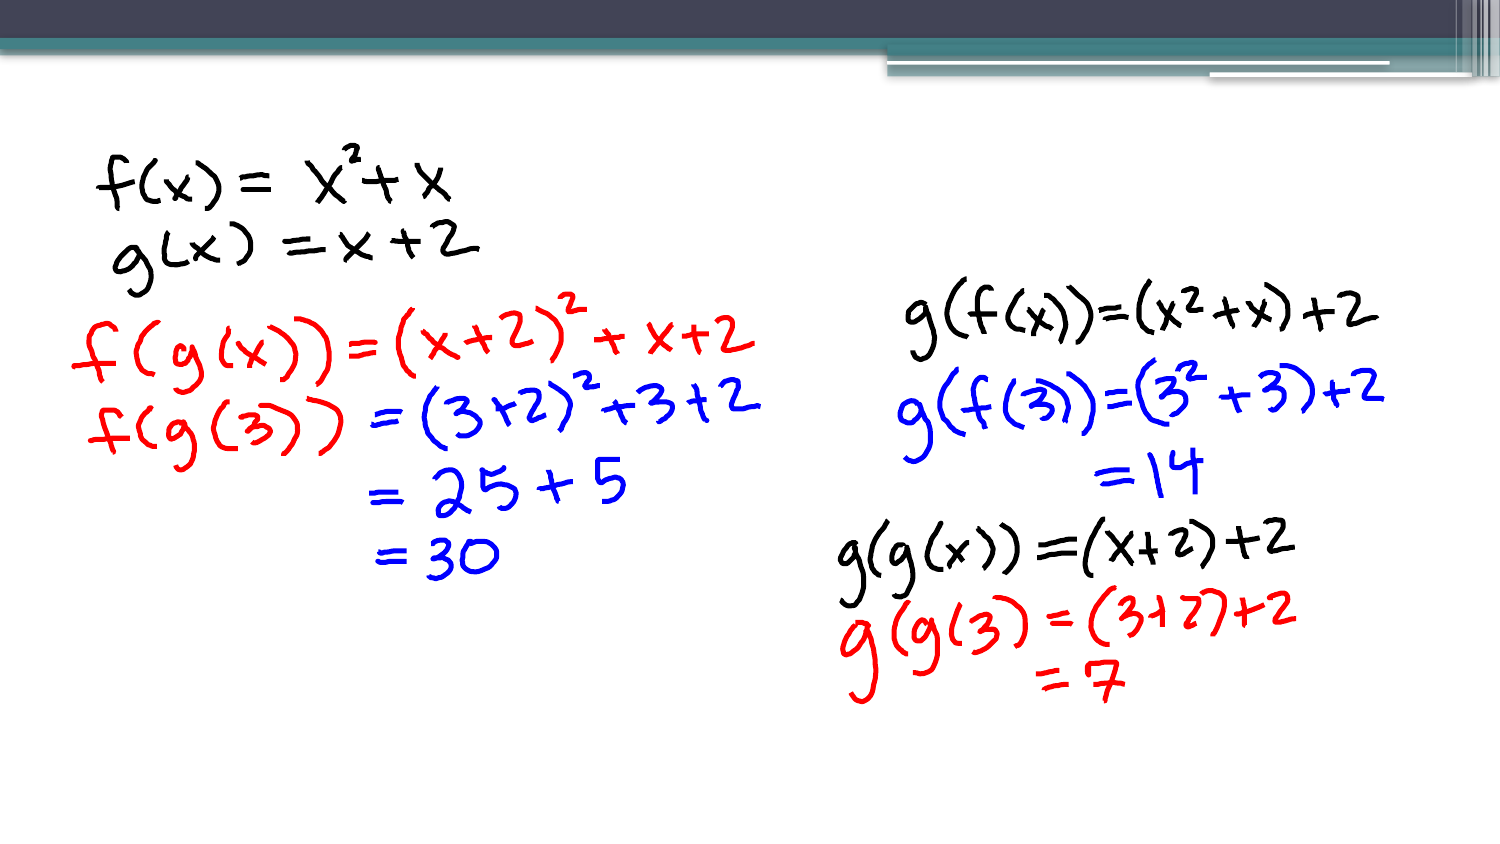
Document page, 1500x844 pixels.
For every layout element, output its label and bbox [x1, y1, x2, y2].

text_box [372, 500, 404, 504]
text_box [165, 179, 179, 194]
text_box [972, 376, 988, 408]
text_box [1037, 552, 1077, 559]
text_box [869, 519, 889, 577]
text_box [613, 400, 628, 424]
text_box [594, 337, 609, 341]
text_box [559, 293, 587, 313]
text_box [135, 321, 160, 376]
text_box [429, 332, 446, 360]
text_box [618, 404, 636, 409]
text_box [212, 401, 238, 450]
text_box [422, 330, 439, 346]
text_box [378, 550, 407, 554]
text_box [461, 540, 498, 573]
text_box [1223, 297, 1228, 311]
text_box [464, 338, 480, 344]
text_box [237, 342, 253, 357]
text_box [1225, 537, 1260, 543]
text_box [681, 333, 693, 337]
text_box [397, 308, 416, 377]
text_box [1195, 458, 1204, 463]
text_box [349, 351, 377, 357]
text_box [603, 329, 619, 355]
text_box [926, 522, 944, 571]
text_box [1004, 380, 1025, 429]
text_box [660, 339, 672, 351]
text_box [1220, 395, 1232, 399]
text_box [715, 316, 755, 352]
text_box [1213, 308, 1240, 319]
text_box [1027, 308, 1038, 321]
text_box [108, 440, 116, 453]
text_box [433, 469, 472, 517]
text_box [306, 160, 329, 187]
text_box [141, 159, 161, 203]
text_box [961, 405, 992, 412]
text_box [548, 382, 572, 432]
text_box [602, 406, 616, 412]
text_box [306, 397, 342, 455]
text_box [112, 187, 123, 210]
text_box [423, 386, 448, 450]
text_box [343, 144, 361, 162]
text_box [547, 469, 554, 485]
text_box [174, 176, 189, 200]
text_box [1352, 369, 1385, 401]
text_box [371, 419, 399, 427]
text_box [416, 162, 433, 183]
text_box [977, 315, 988, 334]
text_box [1264, 518, 1295, 553]
text_box [1148, 453, 1162, 498]
text_box [89, 437, 130, 442]
text_box [1169, 313, 1182, 327]
text_box [1106, 530, 1121, 547]
text_box [976, 286, 993, 313]
text_box [255, 357, 267, 366]
text_box [535, 307, 562, 362]
text_box [636, 384, 674, 423]
text_box [1259, 371, 1285, 411]
text_box [329, 186, 346, 203]
text_box [167, 421, 196, 471]
text_box [1035, 380, 1070, 423]
text_box [692, 384, 700, 399]
text_box [1038, 538, 1077, 546]
text_box [362, 179, 381, 183]
text_box [1331, 381, 1335, 391]
text_box [287, 248, 326, 254]
text_box [1189, 520, 1214, 568]
text_box [191, 242, 202, 252]
text_box [1323, 389, 1351, 396]
text_box [596, 458, 625, 503]
text_box [693, 324, 701, 354]
text_box [97, 180, 135, 189]
text_box [220, 327, 234, 367]
text_box [473, 325, 490, 354]
text_box [431, 220, 480, 255]
text_box [178, 191, 193, 200]
text_box [907, 301, 936, 361]
text_box [842, 587, 1297, 702]
text_box [374, 410, 403, 416]
text_box [552, 487, 560, 503]
text_box [687, 398, 707, 404]
text_box [647, 322, 660, 341]
text_box [109, 156, 128, 186]
text_box [1312, 297, 1318, 312]
text_box [1105, 390, 1128, 395]
text_box [1040, 320, 1053, 330]
text_box [96, 365, 108, 383]
text_box [377, 166, 392, 203]
text_box [499, 312, 534, 347]
text_box [1032, 308, 1045, 337]
text_box [899, 399, 932, 463]
text_box [698, 401, 706, 421]
text_box [500, 410, 511, 426]
text_box [1067, 285, 1092, 343]
text_box [1138, 549, 1158, 553]
text_box [1316, 315, 1323, 331]
text_box [174, 344, 203, 394]
text_box [1227, 313, 1234, 328]
text_box [1229, 386, 1241, 413]
text_box [1261, 313, 1272, 321]
text_box [1022, 388, 1054, 420]
text_box [73, 362, 116, 368]
text_box [573, 371, 600, 389]
text_box [1240, 542, 1248, 559]
text_box [1169, 528, 1194, 556]
text_box [1338, 292, 1378, 326]
text_box [481, 466, 517, 510]
text_box [1247, 301, 1260, 315]
text_box [355, 248, 373, 259]
text_box [445, 397, 481, 437]
text_box [137, 407, 157, 448]
text_box [100, 409, 123, 437]
text_box [1279, 364, 1314, 412]
text_box [428, 539, 452, 580]
text_box [240, 173, 270, 179]
text_box [946, 278, 969, 339]
text_box [402, 230, 415, 259]
text_box [1000, 523, 1018, 575]
text_box [538, 480, 573, 490]
text_box [947, 544, 957, 553]
text_box [390, 239, 406, 243]
text_box [195, 162, 220, 210]
text_box [1107, 402, 1132, 408]
text_box [1176, 361, 1207, 380]
text_box [1084, 518, 1106, 577]
text_box [294, 318, 330, 386]
text_box [1148, 553, 1154, 565]
text_box [439, 344, 459, 359]
text_box [239, 414, 272, 444]
text_box [1100, 479, 1135, 485]
text_box [1155, 377, 1187, 416]
text_box [283, 238, 311, 243]
text_box [259, 404, 299, 456]
text_box [1182, 287, 1204, 312]
text_box [976, 409, 987, 430]
text_box [1104, 315, 1129, 320]
text_box [482, 336, 493, 340]
text_box [344, 232, 370, 261]
text_box [1044, 294, 1067, 343]
text_box [88, 322, 117, 362]
text_box [1192, 447, 1196, 495]
text_box [229, 222, 252, 265]
text_box [611, 335, 625, 339]
text_box [194, 236, 215, 260]
text_box [201, 250, 221, 261]
text_box [891, 544, 914, 584]
text_box [495, 402, 516, 410]
text_box [377, 560, 407, 564]
text_box [649, 323, 673, 354]
text_box [1253, 300, 1266, 328]
text_box [1095, 469, 1130, 475]
text_box [1303, 310, 1335, 318]
text_box [114, 246, 152, 296]
text_box [248, 341, 264, 368]
text_box [1146, 531, 1151, 551]
text_box [339, 233, 357, 250]
text_box [1237, 526, 1242, 539]
text_box [1332, 394, 1338, 407]
text_box [422, 167, 442, 198]
text_box [316, 166, 343, 203]
text_box [384, 178, 399, 182]
text_box [1264, 283, 1289, 330]
text_box [1110, 532, 1134, 562]
text_box [977, 527, 994, 570]
text_box [163, 231, 189, 266]
text_box [1157, 300, 1168, 315]
text_box [519, 389, 547, 422]
text_box [1138, 279, 1155, 334]
text_box [433, 183, 450, 200]
text_box [1066, 372, 1094, 435]
text_box [939, 368, 966, 436]
text_box [1121, 548, 1134, 565]
text_box [947, 541, 970, 568]
text_box [1007, 289, 1026, 332]
text_box [1099, 306, 1122, 312]
text_box [1137, 358, 1170, 425]
text_box [268, 325, 297, 381]
text_box [1161, 302, 1175, 331]
text_box [1171, 451, 1193, 469]
text_box [719, 378, 761, 410]
text_box [839, 541, 865, 585]
text_box [349, 341, 373, 346]
